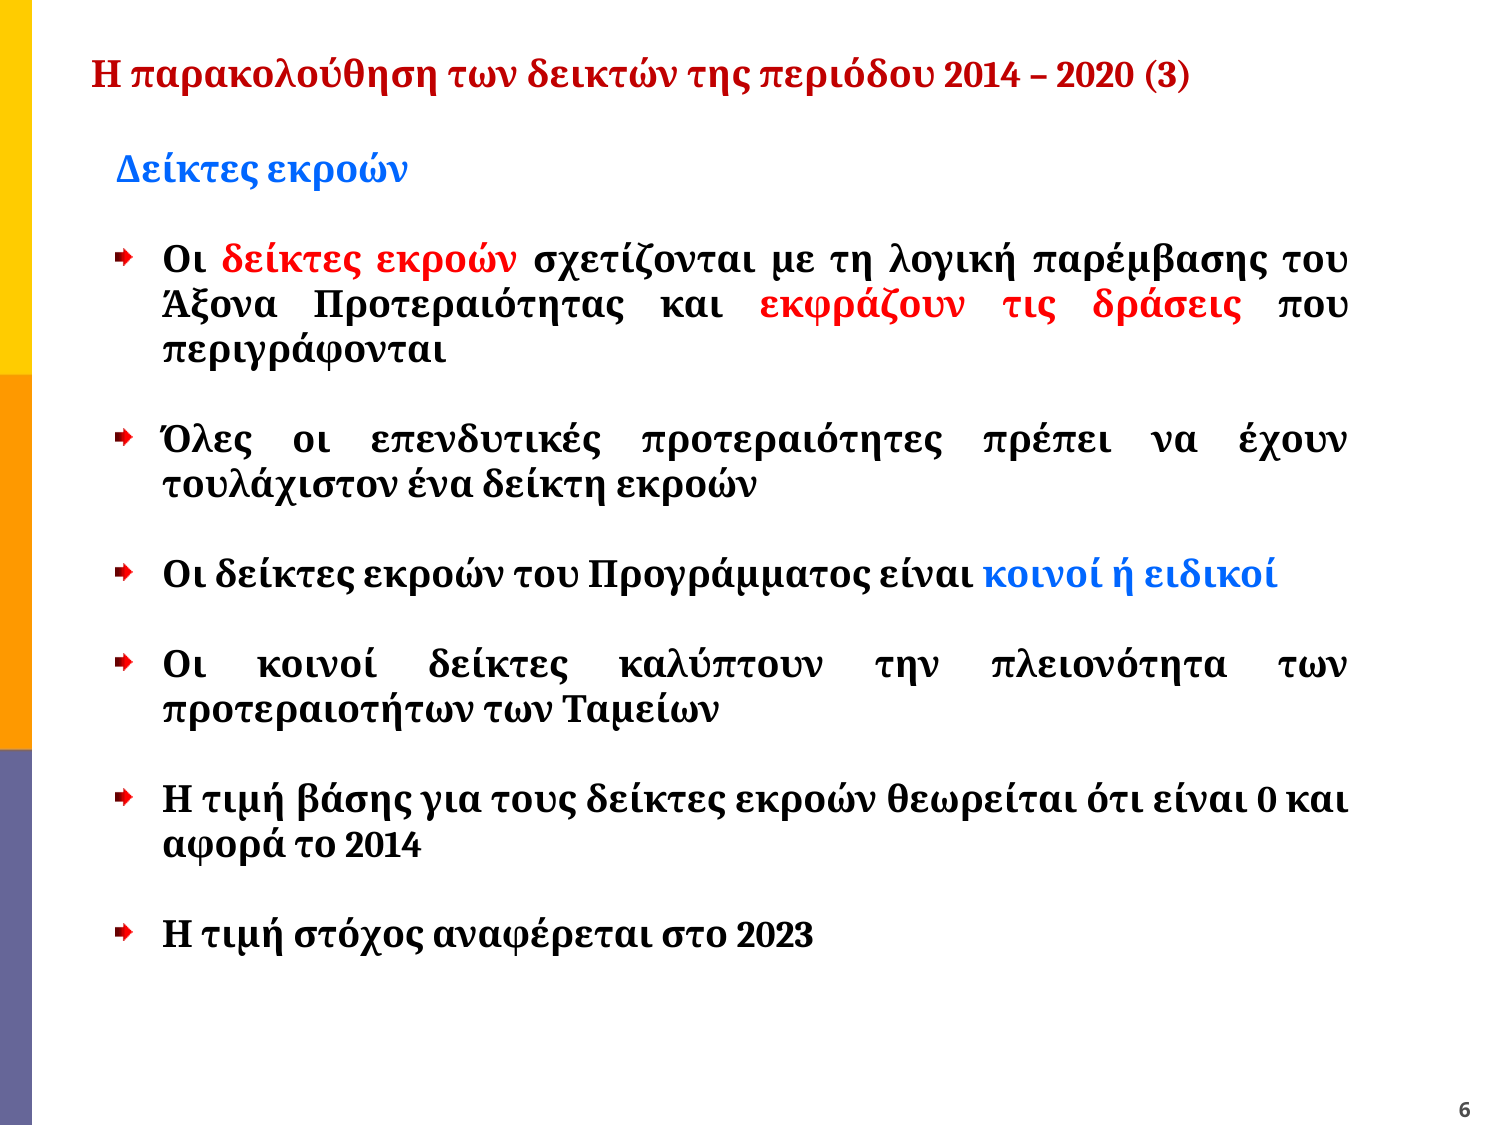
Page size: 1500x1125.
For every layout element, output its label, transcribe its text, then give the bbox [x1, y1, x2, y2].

picture [115, 653, 133, 671]
picture [115, 923, 133, 941]
picture [115, 563, 133, 581]
picture [115, 248, 133, 266]
picture [115, 428, 133, 446]
text_box Η παρακολούθηση των δεικτών της περιόδου 2014 – 2020 (3) [76, 42, 1500, 103]
text_box Δείκτες εκροών Οι δείκτες εκροών σχετίζονται με τη λογική παρέμβασης του Άξονα Προτεραιότητας και εκφράζουν τις δράσεις που περιγράφονται Όλες οι επενδυτικές προτεραιότητες πρέπει να έχουν τουλάχιστον ένα δείκτη εκροών Οι δείκτες εκροών του Προγράμματος είναι κοινοί ή ειδικοί Οι κοινοί δείκτες καλύπτουν την πλειονότητα των προτεραιοτήτων των Ταμείων Η τιμή βάσης για τους δείκτες εκροών θεωρείται ότι είναι 0 και αφορά το 2014 Η τιμή στόχος αναφέρεται στο 2023 [100, 137, 1365, 917]
picture [0, 0, 32, 1125]
picture [115, 788, 133, 806]
text_box 6 [1411, 1089, 1500, 1125]
